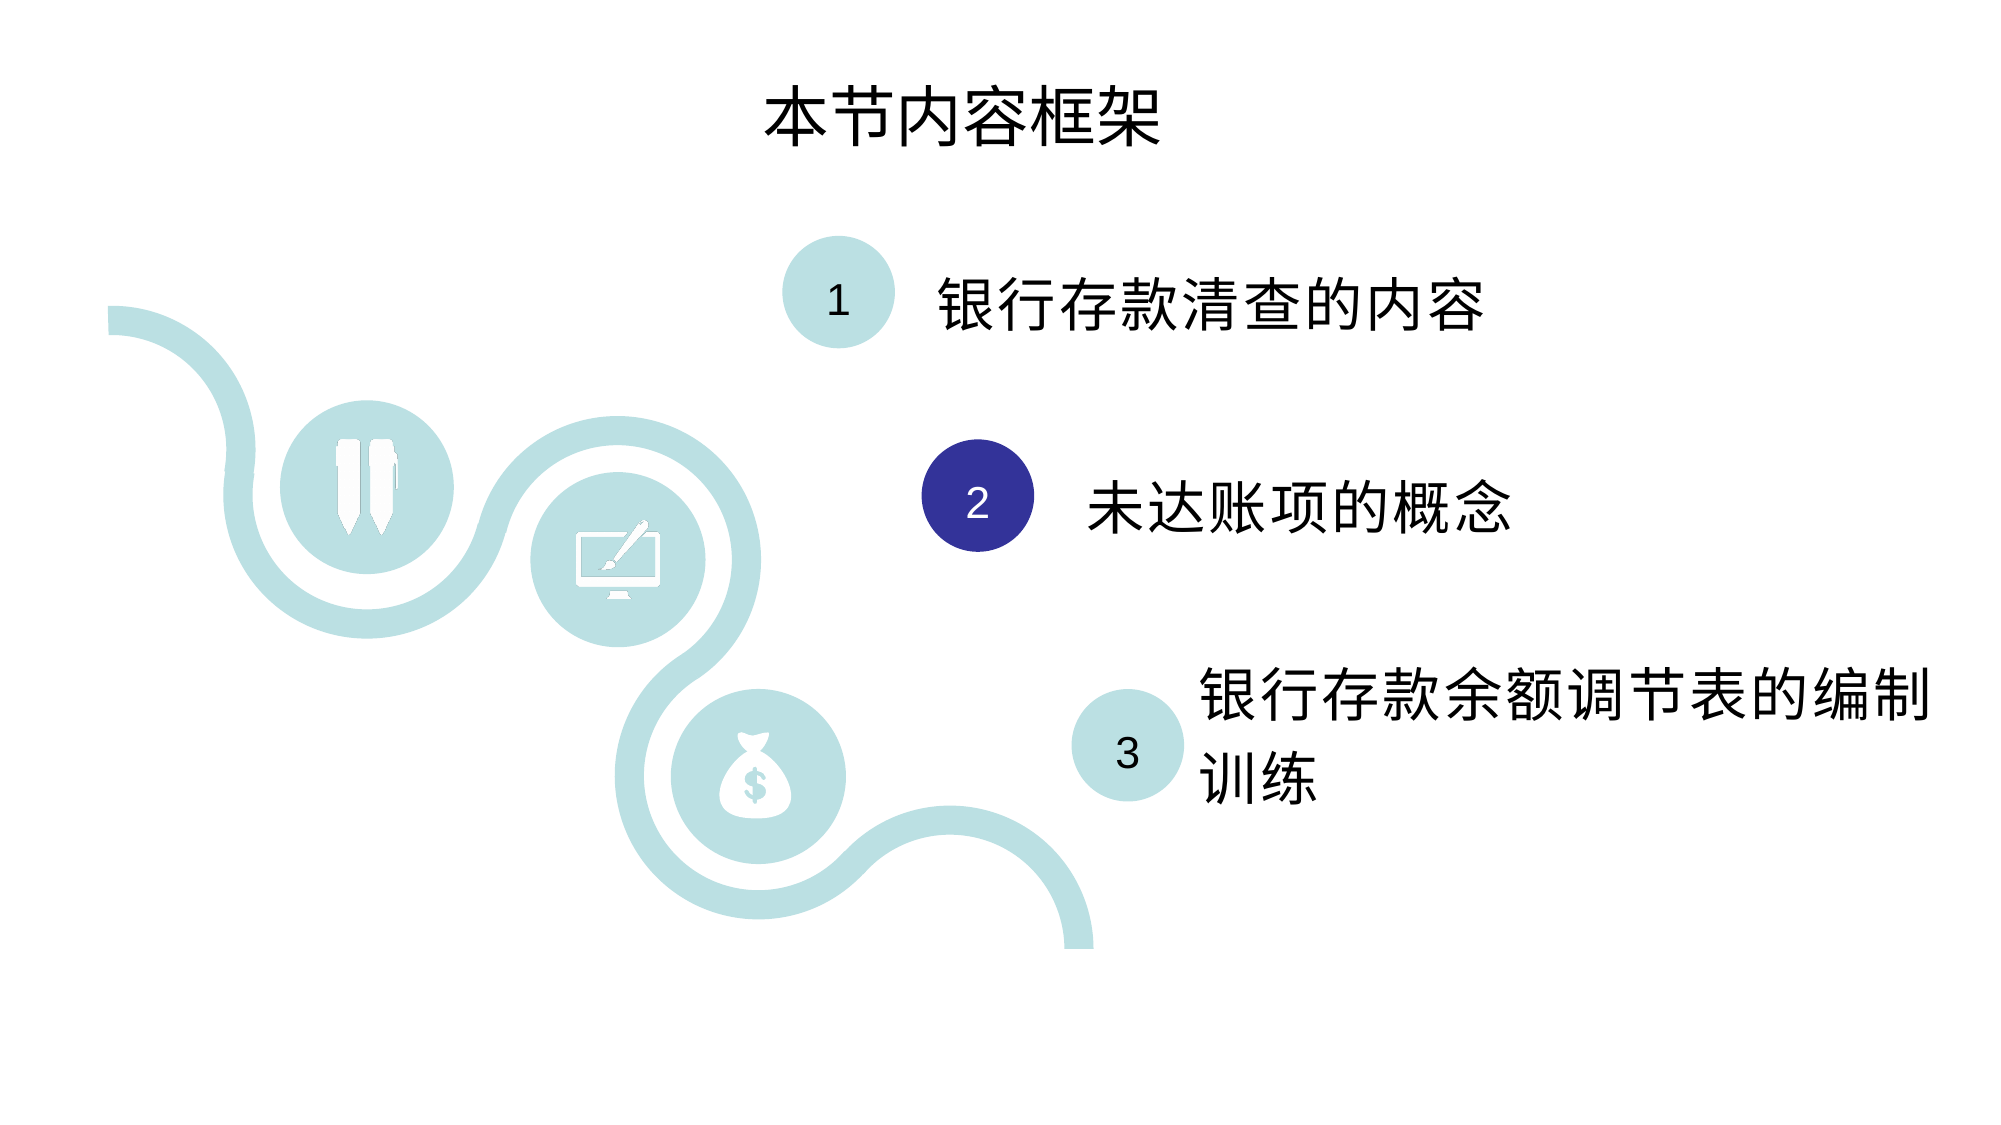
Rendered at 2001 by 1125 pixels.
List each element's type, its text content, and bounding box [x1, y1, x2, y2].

picture [336, 439, 398, 536]
text_box [277, 398, 456, 577]
picture [576, 520, 660, 599]
text_box 3 [1069, 686, 1187, 804]
text_box [719, 732, 792, 819]
text_box 1 [780, 233, 898, 351]
text_box [528, 469, 708, 650]
text_box [221, 466, 508, 641]
text_box [475, 413, 764, 680]
text_box 银行存款余额调节表的编制训练 [1184, 711, 1957, 824]
text_box 银行存款清查的内容 [921, 235, 1636, 349]
text_box 未达账项的概念 [1071, 439, 1786, 552]
text_box [105, 303, 258, 472]
text_box [612, 651, 864, 922]
title 本节内容框架 [69, 61, 1871, 250]
text_box [668, 686, 849, 867]
text_box 2 [919, 437, 1037, 554]
text_box [839, 803, 1096, 951]
